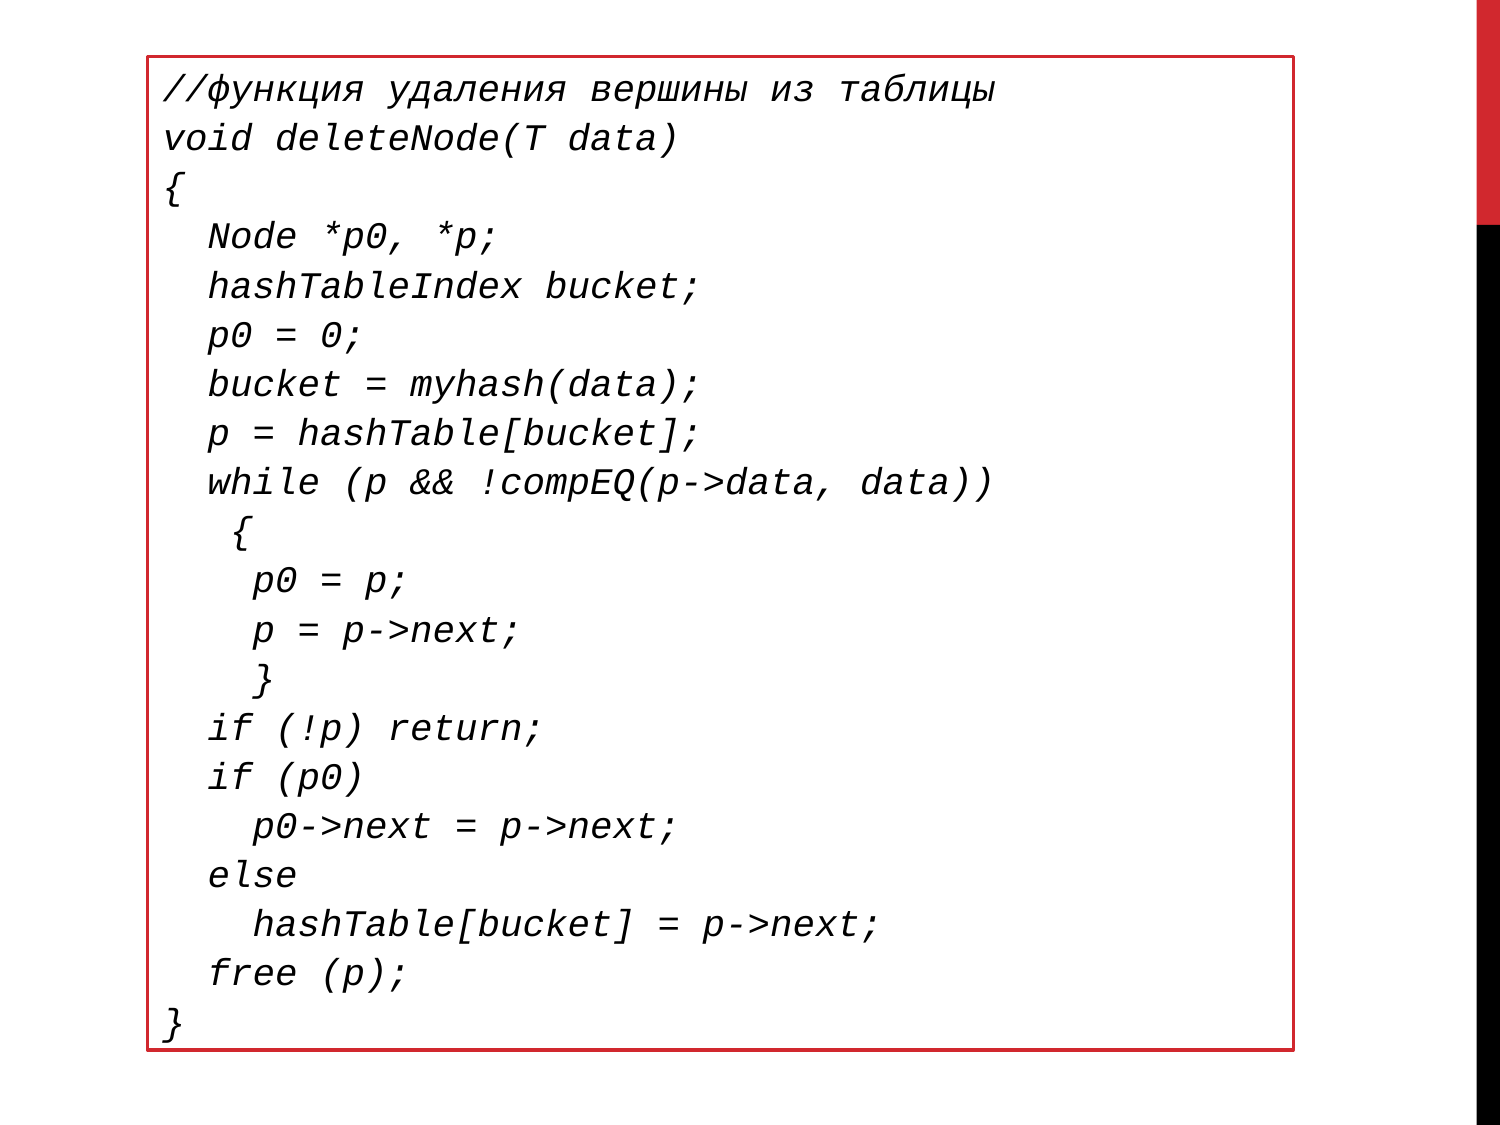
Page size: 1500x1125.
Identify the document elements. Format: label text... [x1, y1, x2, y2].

text_box //функция удаления вершины из таблицы void deleteNode(T data) { Node *p0, *p; hashTableIndex bucket; p0 = 0; bucket = myhash(data); p = hashTable[bucket]; while (p && !compEQ(p->data, data)) { p0 = p; p = p->next; } if (!p) return; if (p0) p0->next = p->next; else hashTable[bucket] = p->next; free (p); } [147, 56, 1294, 1051]
